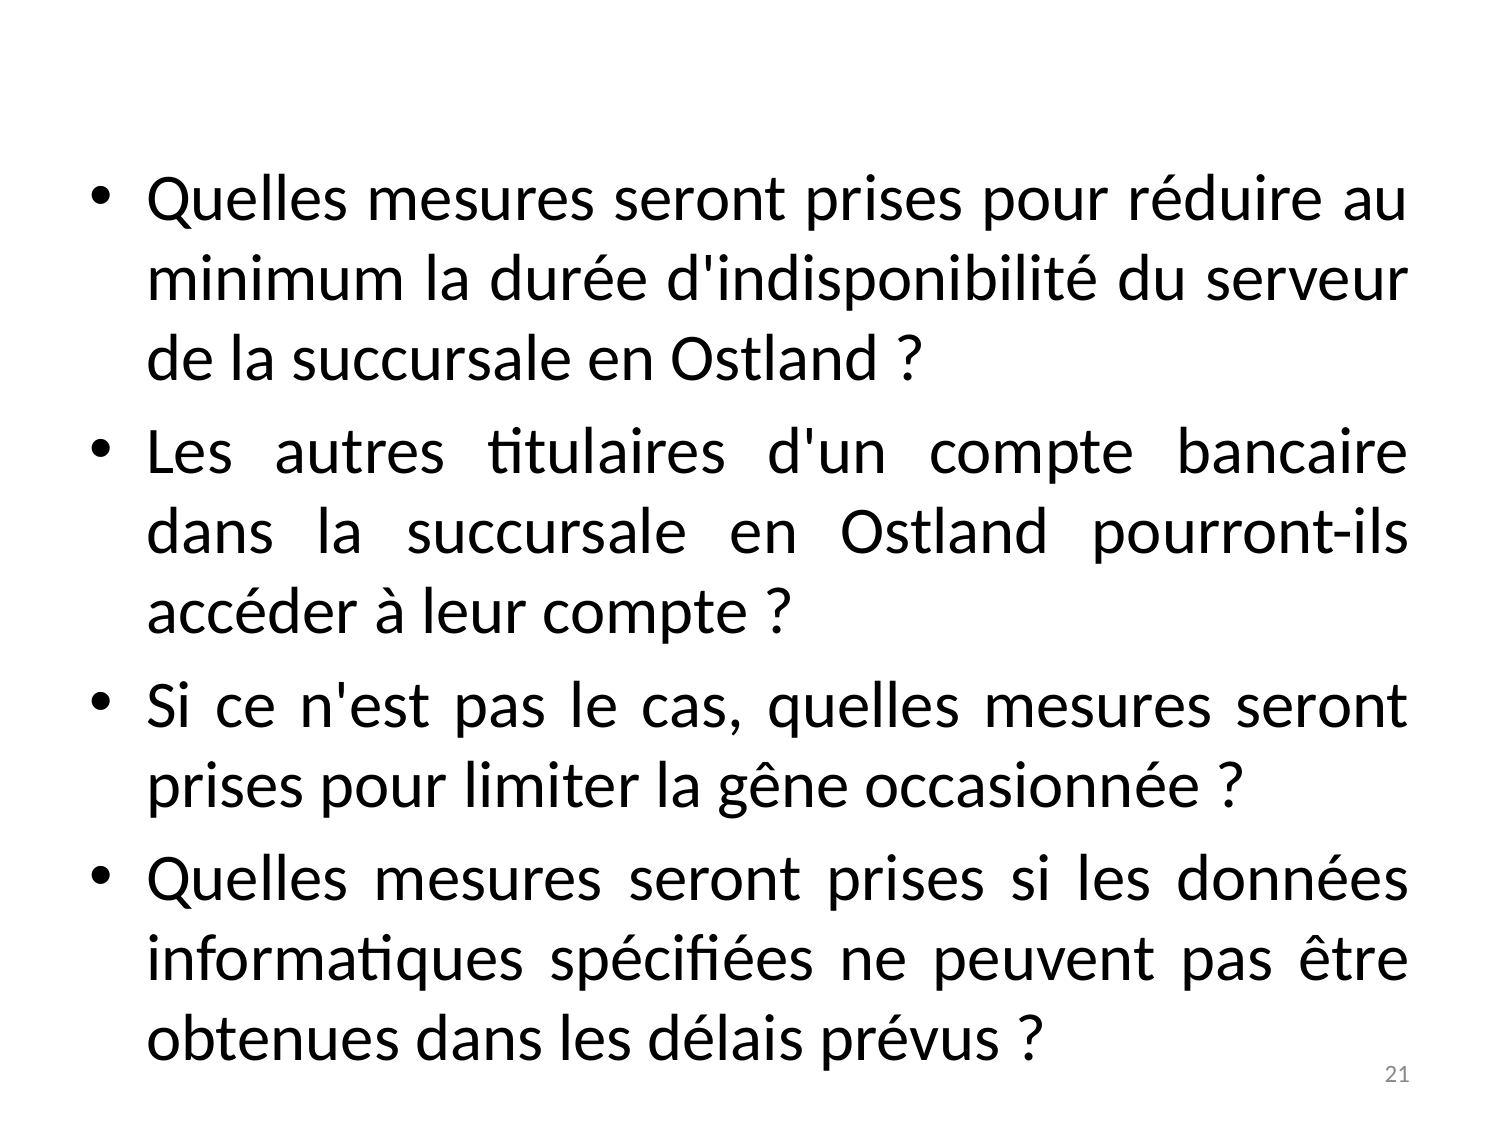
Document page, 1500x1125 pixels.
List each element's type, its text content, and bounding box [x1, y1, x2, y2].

text_box Quelles mesures seront prises pour réduire au minimum la durée d'indisponibilité du serveur de la succursale en Ostland ? Les autres titulaires d'un compte bancaire dans la succursale en Ostland pourront-ils accéder à leur compte ? Si ce n'est pas le cas, quelles mesures seront prises pour limiter la gêne occasionnée ? Quelles mesures seront prises si les données informatiques spécifiées ne peuvent pas être obtenues dans les délais prévus ? [74, 53, 1425, 1116]
slide_number 21 [1074, 1042, 1425, 1103]
